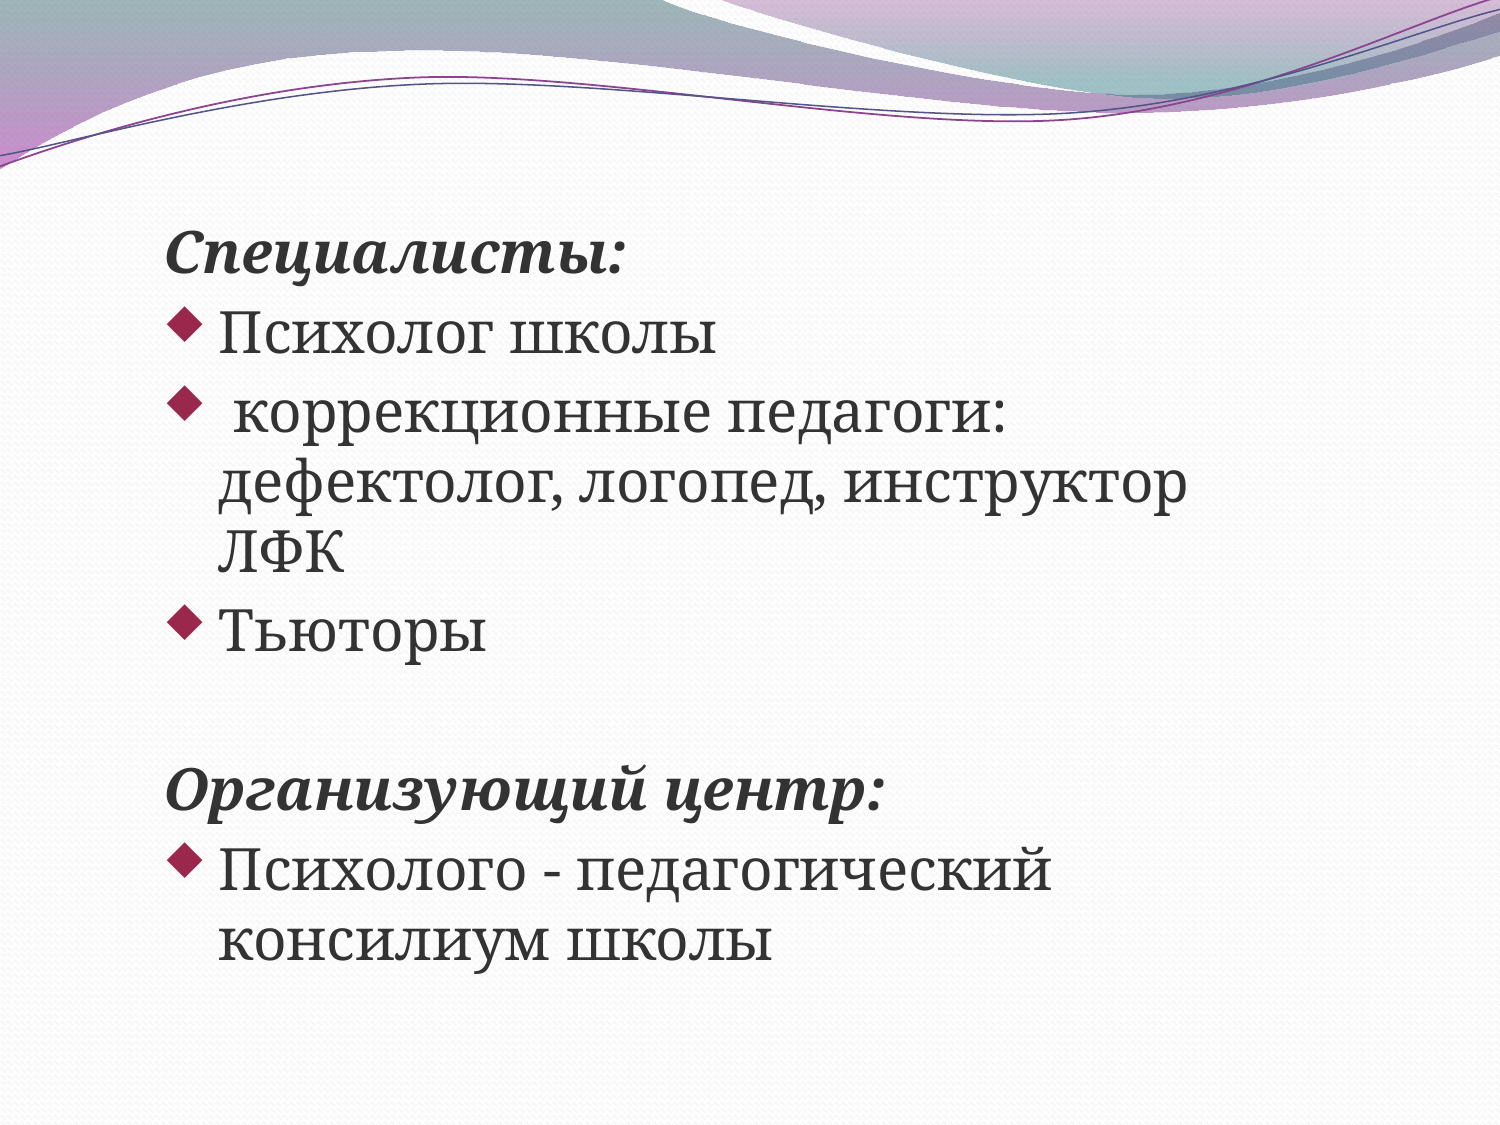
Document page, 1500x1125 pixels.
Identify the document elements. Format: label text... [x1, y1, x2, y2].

text_box Специалисты: Психолог школы коррекционные педагоги: дефектолог, логопед, инструктор ЛФК Тьюторы Организующий центр: Психолого - педагогический консилиум школы [147, 208, 1329, 979]
